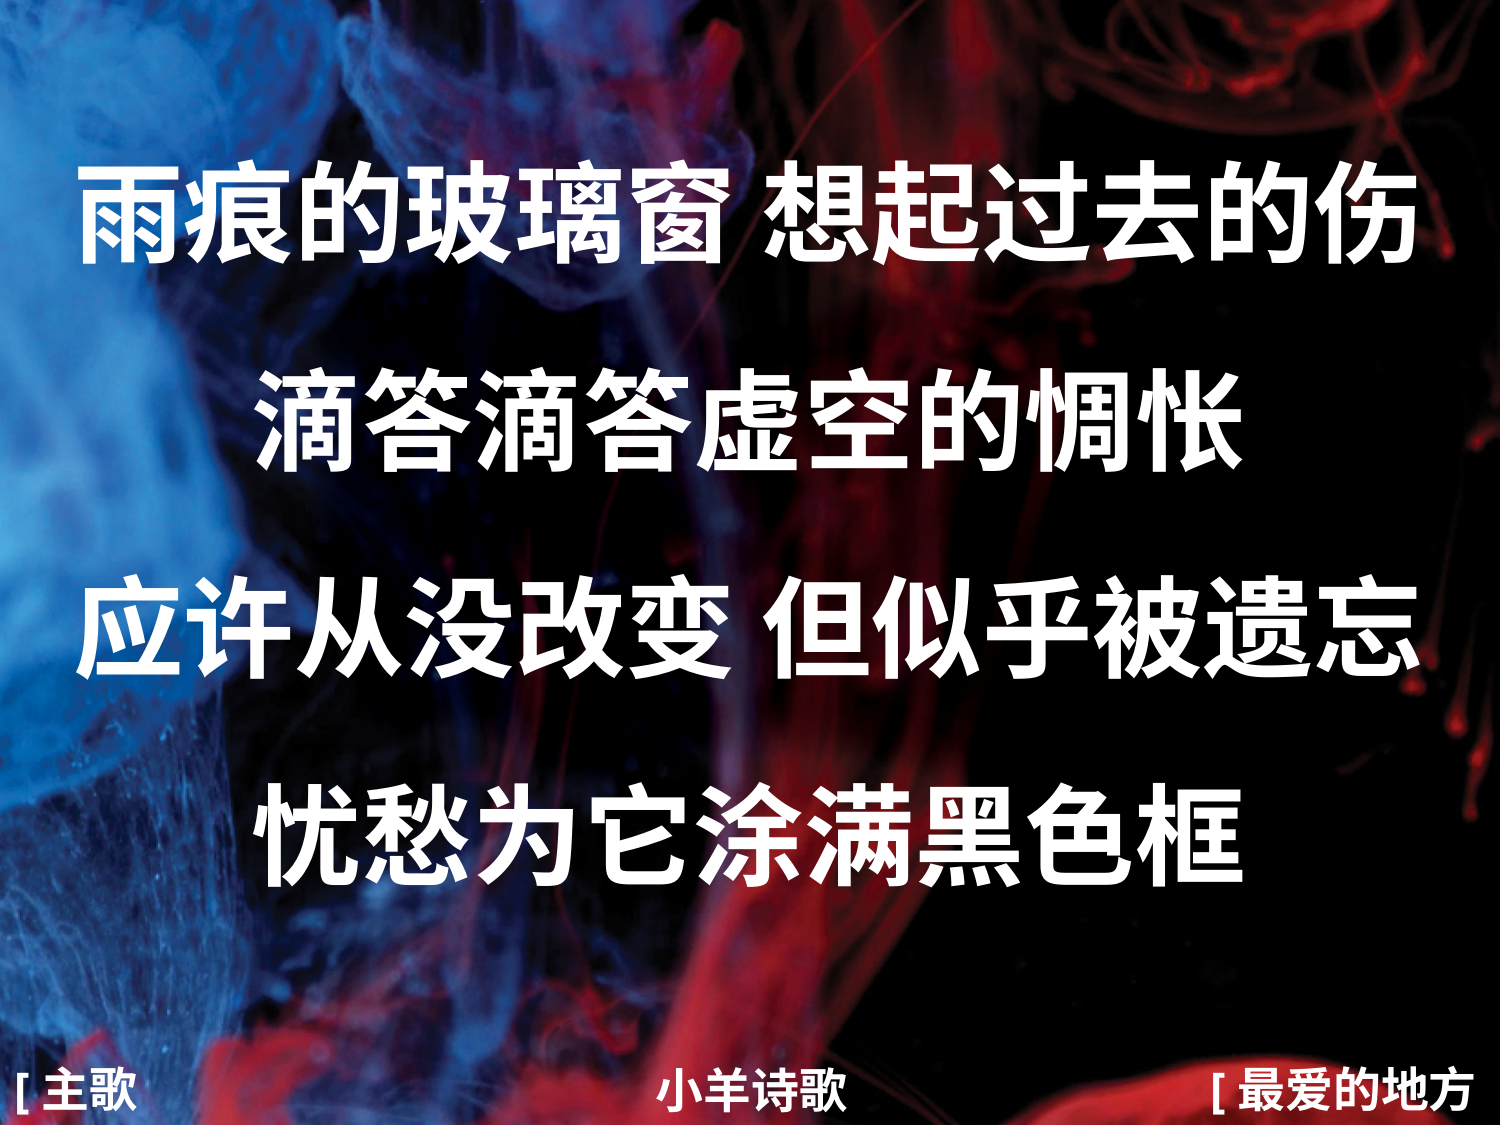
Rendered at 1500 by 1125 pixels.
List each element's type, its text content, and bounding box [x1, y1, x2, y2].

subtitle 小羊诗歌 [205, 1053, 1135, 1125]
picture [0, 0, 1500, 1053]
text_box [主歌1] [0, 1051, 205, 1125]
text_box [最爱的地方1/4] [1135, 1051, 1500, 1125]
text_box 雨痕的玻璃窗 想起过去的伤 滴答滴答虚空的惆怅 应许从没改变 但似乎被遗忘 忧愁为它涂满黑色框 [0, 137, 1499, 931]
